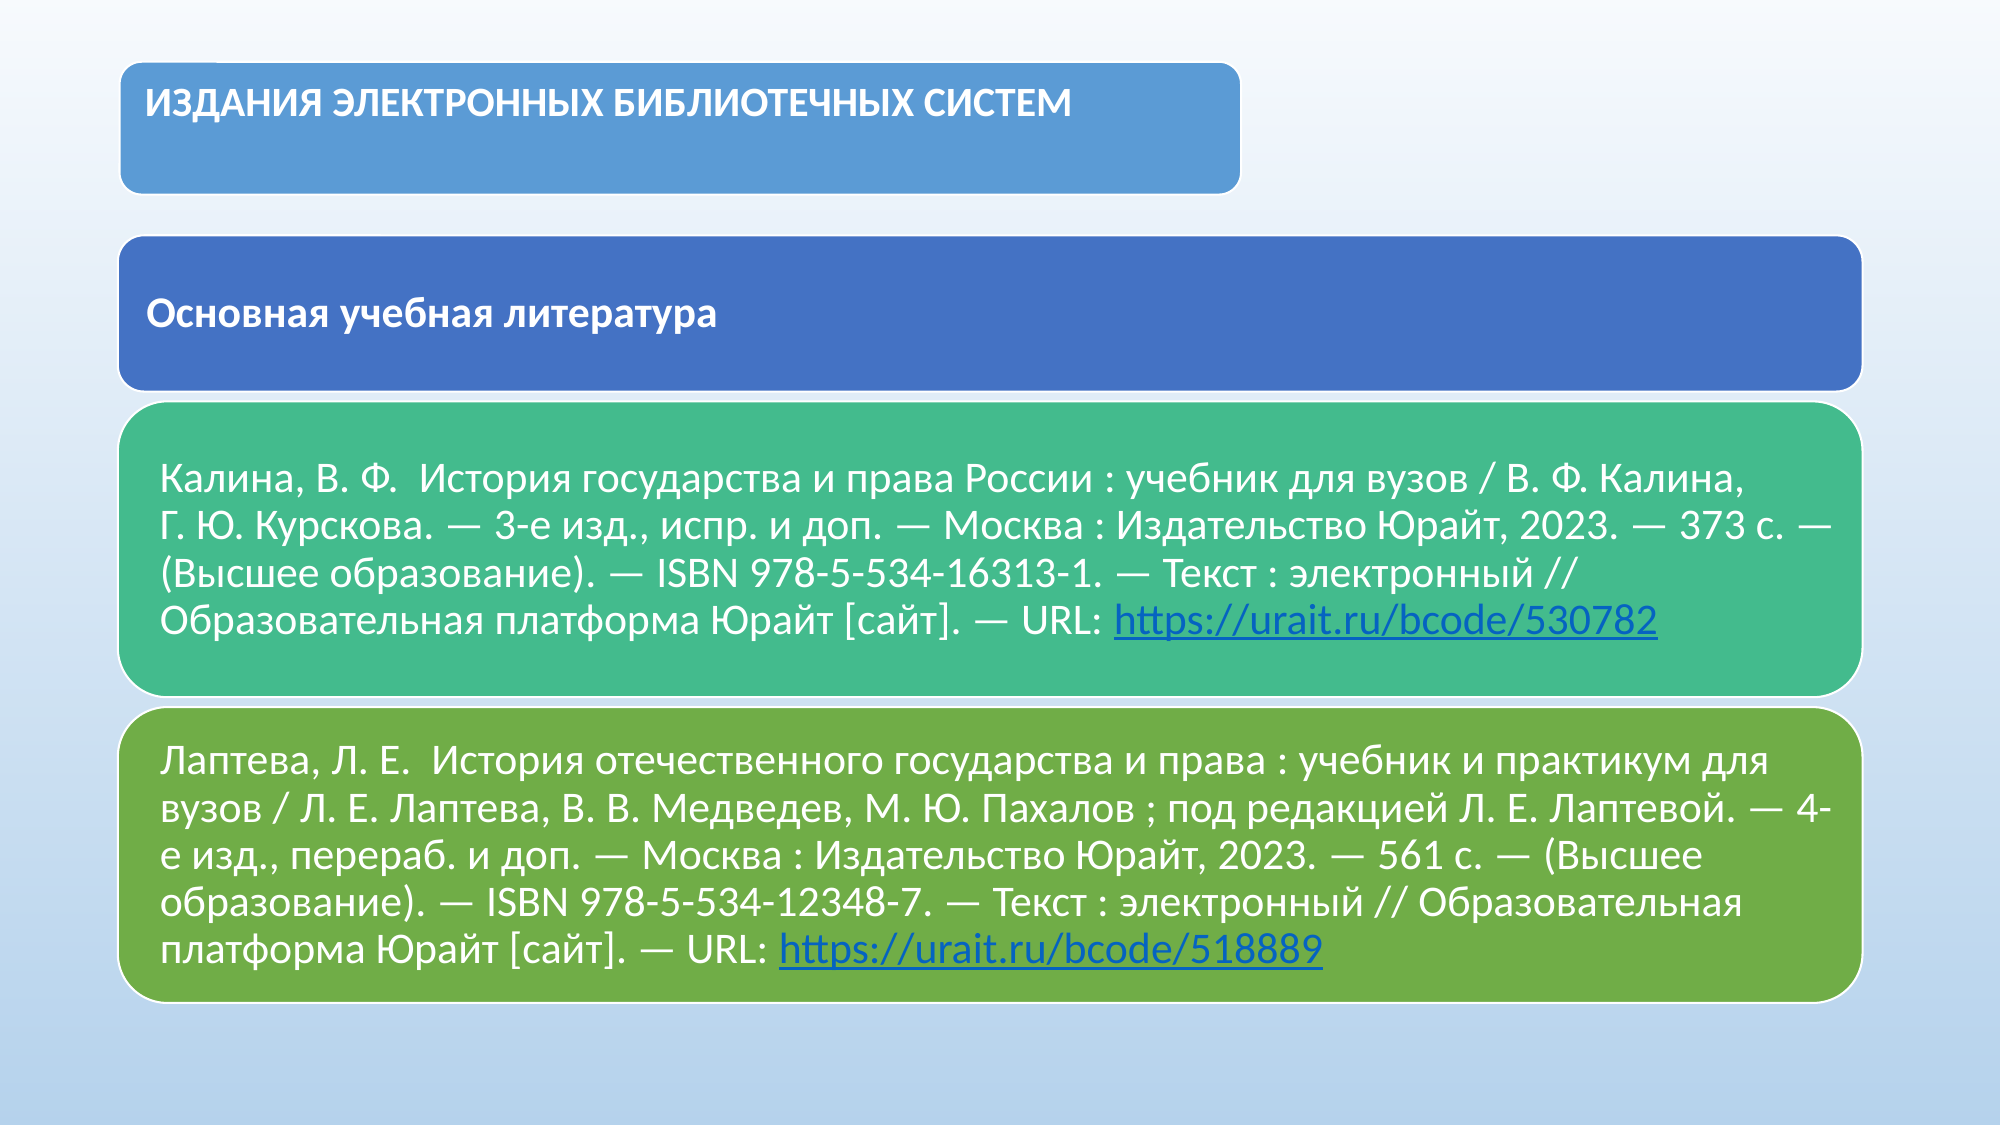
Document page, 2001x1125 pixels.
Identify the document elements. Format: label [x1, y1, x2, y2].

list [117, 224, 1863, 1014]
text_box [119, 59, 1242, 197]
